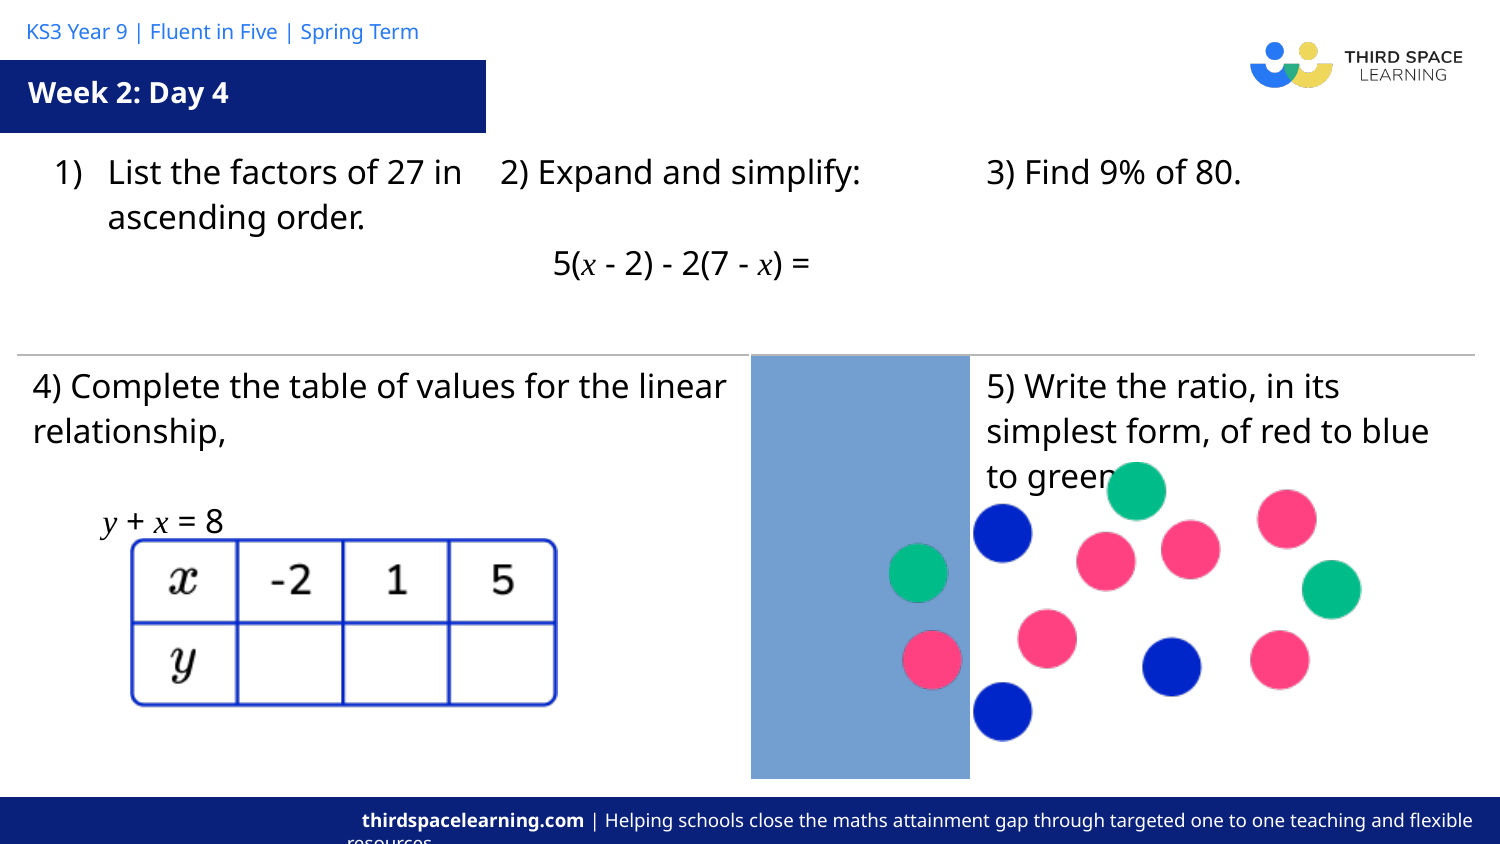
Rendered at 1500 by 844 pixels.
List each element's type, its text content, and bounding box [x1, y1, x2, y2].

table_header List the factors of 27 in ascending order. [19, 142, 484, 354]
text_box Week 2: Day 4 [13, 59, 383, 125]
table_cell 4) Complete the table of values for the linear relationship, y + x = 8 [19, 356, 749, 778]
picture [130, 538, 558, 710]
table_header 2) Expand and simplify: 5(x - 2) - 2(7 - x) = [486, 142, 970, 354]
table_cell 5) Write the ratio, in its simplest form, of red to blue to green: [972, 356, 1474, 778]
picture [1250, 33, 1465, 99]
table_header 3) Find 9% of 80. [972, 142, 1474, 354]
picture [889, 461, 1362, 743]
